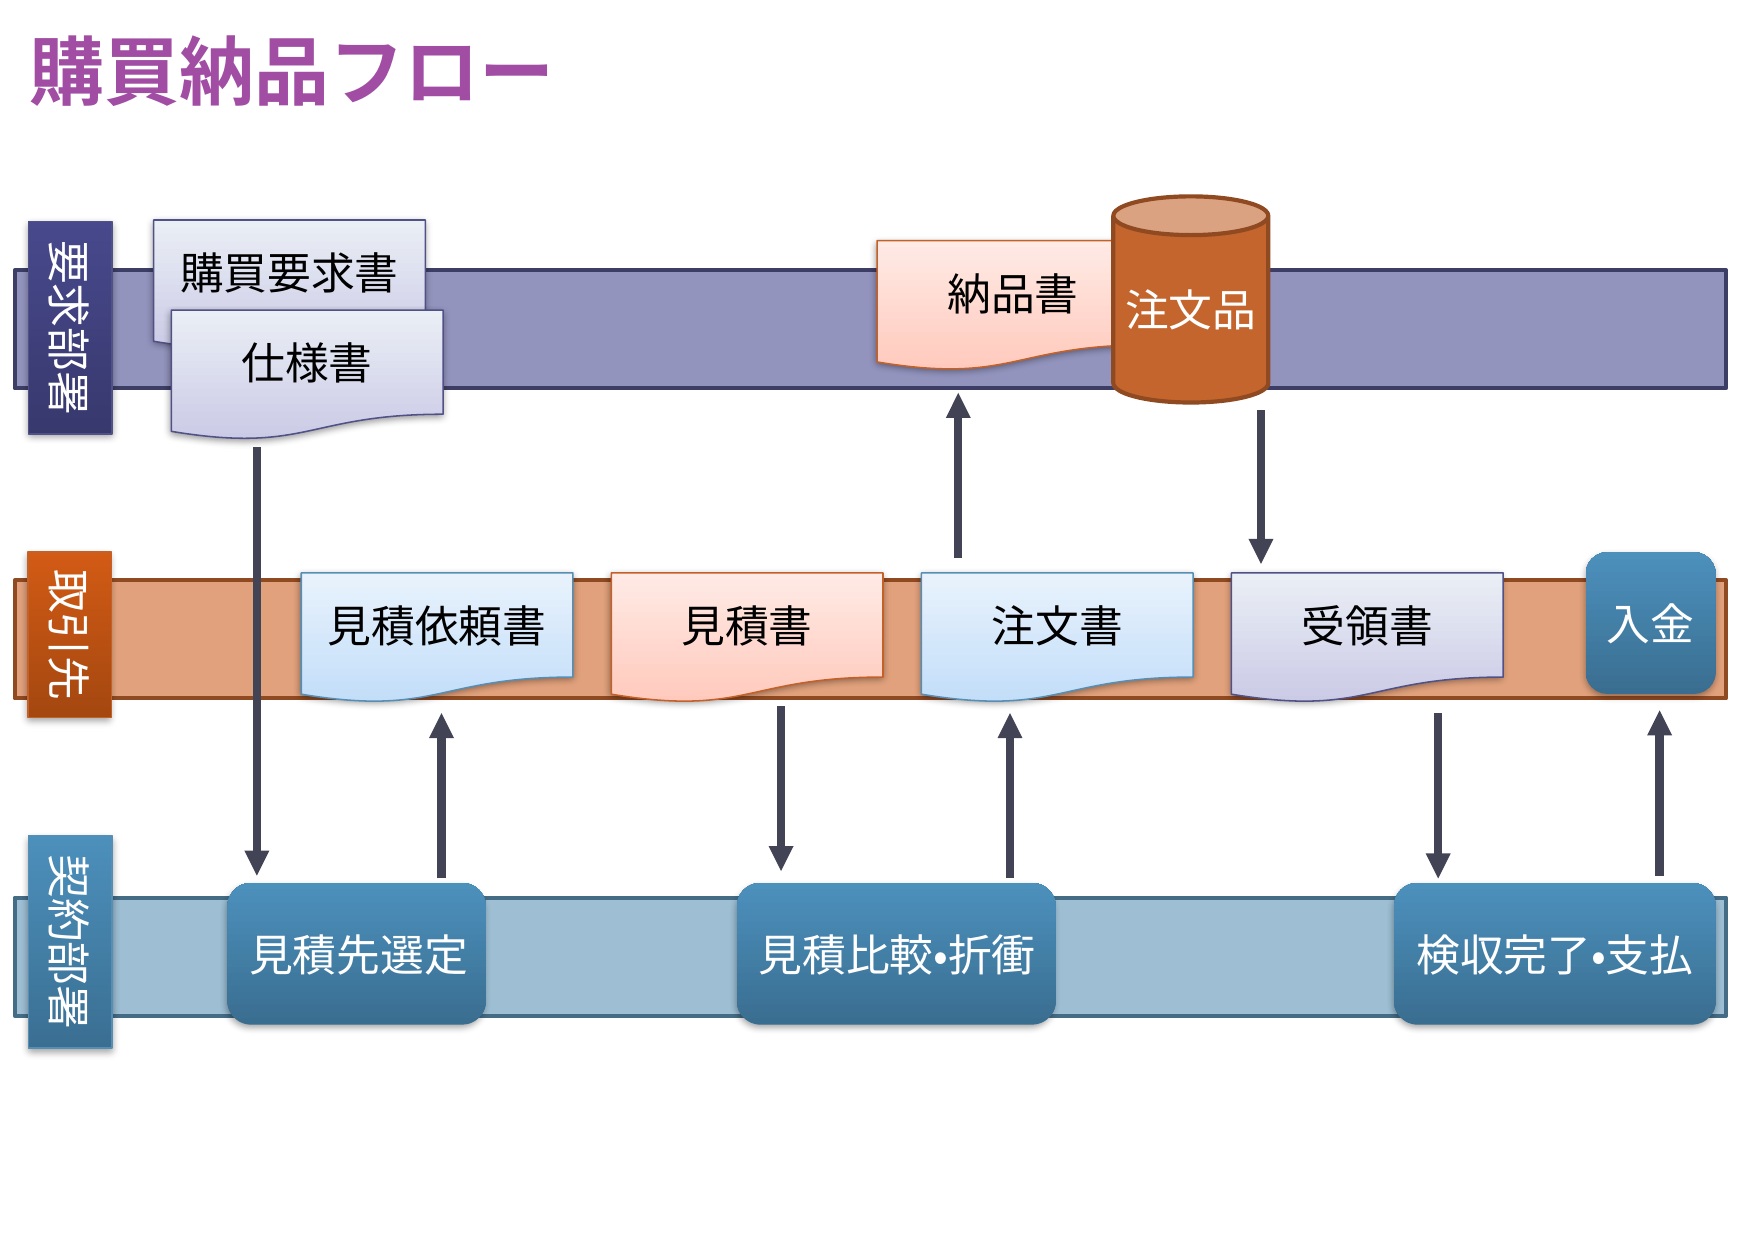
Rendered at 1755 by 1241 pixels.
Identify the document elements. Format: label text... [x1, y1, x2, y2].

text_box 購買納品フロー [14, 17, 677, 123]
text_box [118, 268, 165, 390]
text_box [118, 896, 225, 1018]
text_box 受領書 [1230, 572, 1504, 702]
text_box [262, 578, 298, 700]
text_box [1376, 578, 1595, 700]
text_box [1067, 578, 1229, 700]
text_box [13, 578, 22, 700]
text_box 検収完了・支払 [1393, 882, 1716, 1025]
text_box [13, 896, 23, 1018]
text_box [116, 578, 252, 700]
text_box 入金 [1585, 552, 1716, 694]
text_box 見積比較・折衝 [736, 882, 1056, 1025]
text_box [431, 268, 1113, 390]
text_box [1718, 896, 1728, 1018]
text_box [487, 896, 735, 1018]
text_box 見積依頼書 [300, 572, 574, 702]
text_box 購買要求書 [152, 219, 427, 344]
text_box 見積先選定 [227, 882, 486, 1025]
text_box [757, 578, 919, 700]
text_box [1708, 578, 1728, 700]
text_box [447, 578, 608, 700]
text_box 契約部署 [28, 835, 113, 1049]
text_box 納品書 [876, 239, 1111, 370]
text_box [1268, 268, 1728, 390]
text_box 注文品 [1111, 194, 1271, 405]
text_box 要求部署 [28, 221, 113, 435]
text_box [13, 268, 23, 390]
text_box [1057, 896, 1392, 1018]
text_box 注文書 [920, 572, 1194, 702]
text_box 取引先 [27, 551, 112, 718]
text_box 仕様書 [170, 309, 444, 440]
text_box 見積書 [610, 572, 884, 702]
